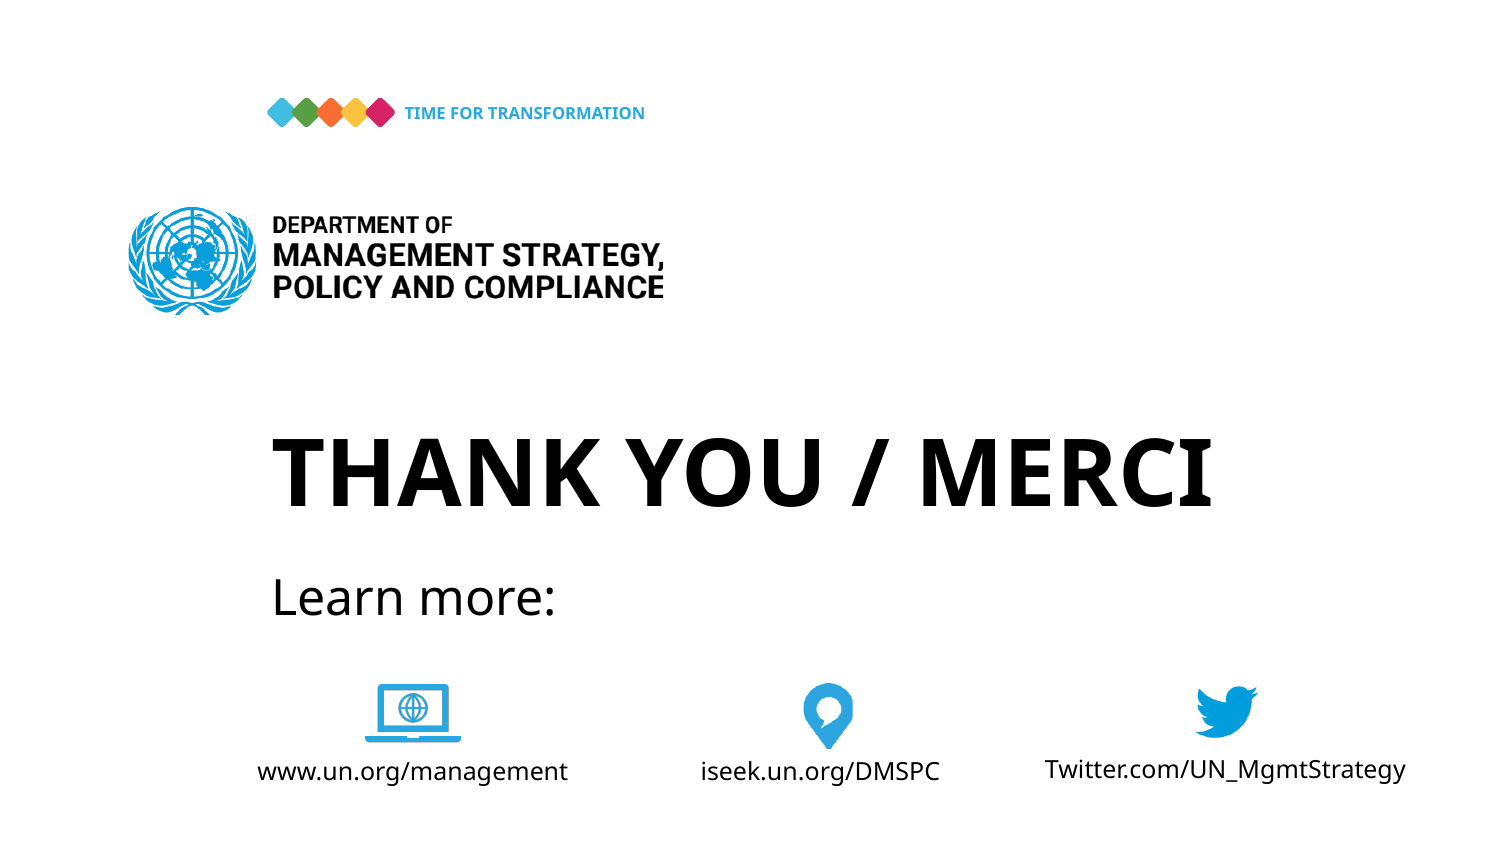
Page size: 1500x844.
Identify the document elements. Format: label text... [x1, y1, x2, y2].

title Thank you / Merci [256, 292, 1290, 535]
picture [363, 684, 463, 763]
subtitle Learn more: [256, 545, 1290, 684]
picture [1190, 684, 1261, 740]
